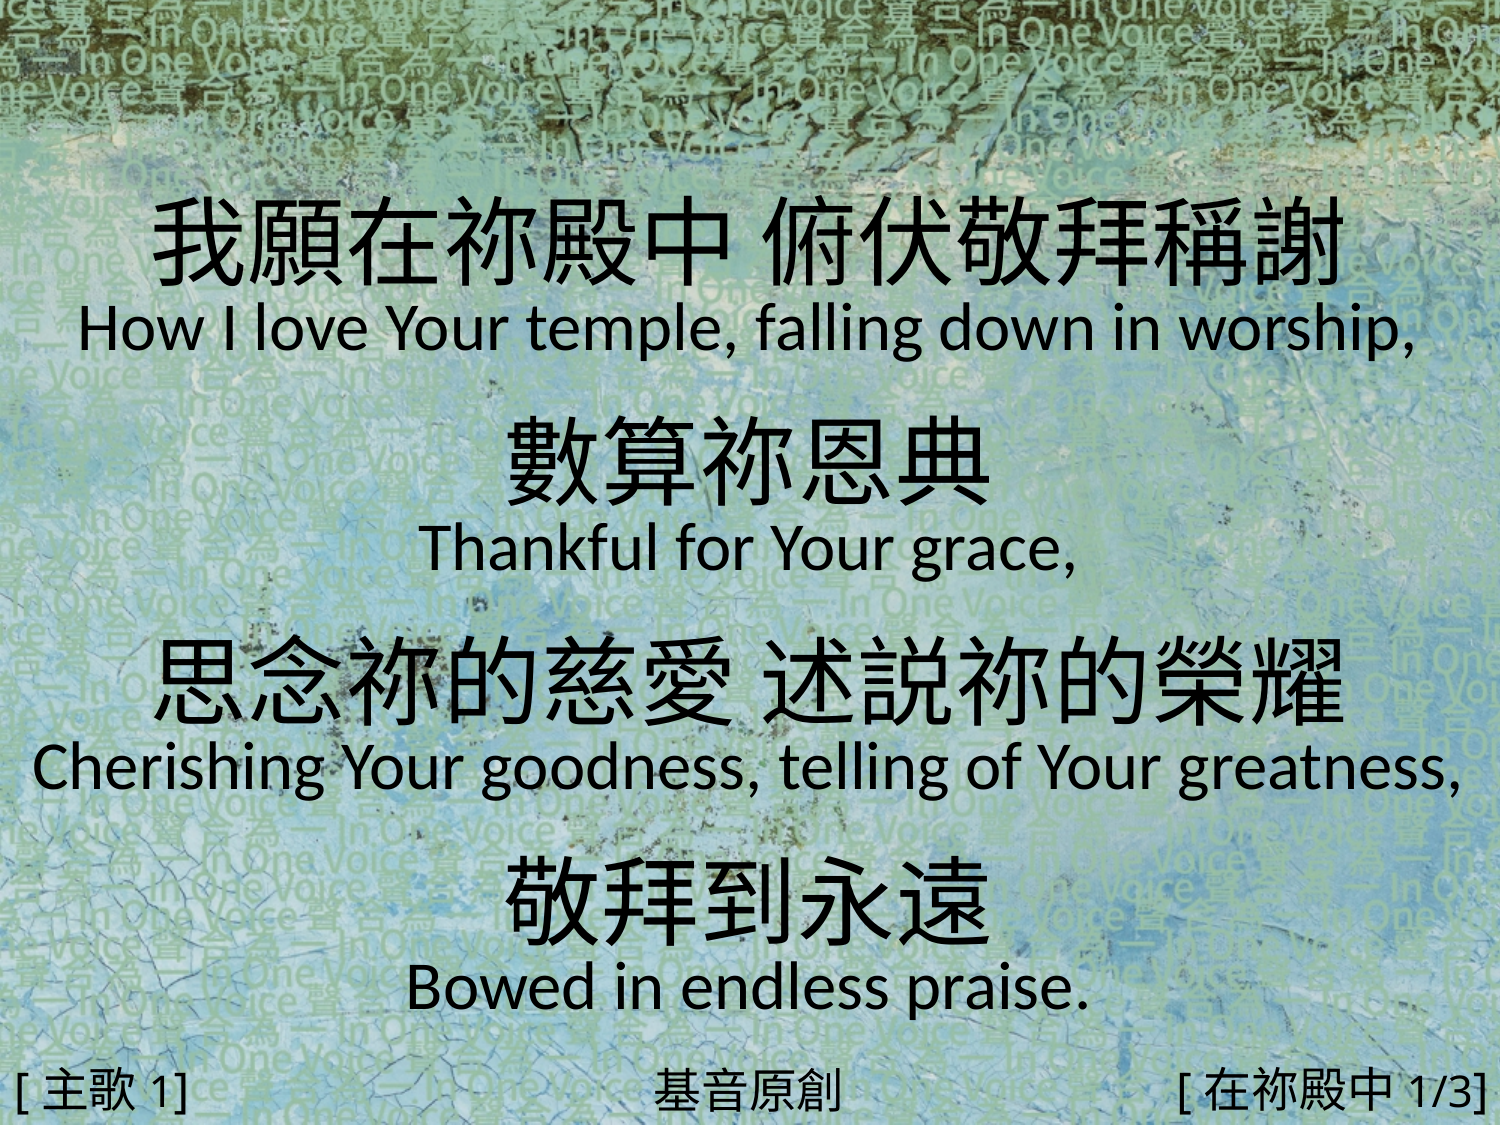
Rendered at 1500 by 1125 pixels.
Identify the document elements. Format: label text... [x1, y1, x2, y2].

picture [0, 0, 1500, 1053]
text_box 基音原創 [0, 1053, 1499, 1125]
text_box 我願在祢殿中 俯伏敬拜稱謝 How I love Your temple, falling down in worship, 數算祢恩典 Thankful for Your grace, 思念祢的慈愛 述説祢的榮耀 Cherishing Your goodness, telling of Your greatness, 敬拜到永遠 Bowed in endless praise. [0, 196, 1499, 745]
